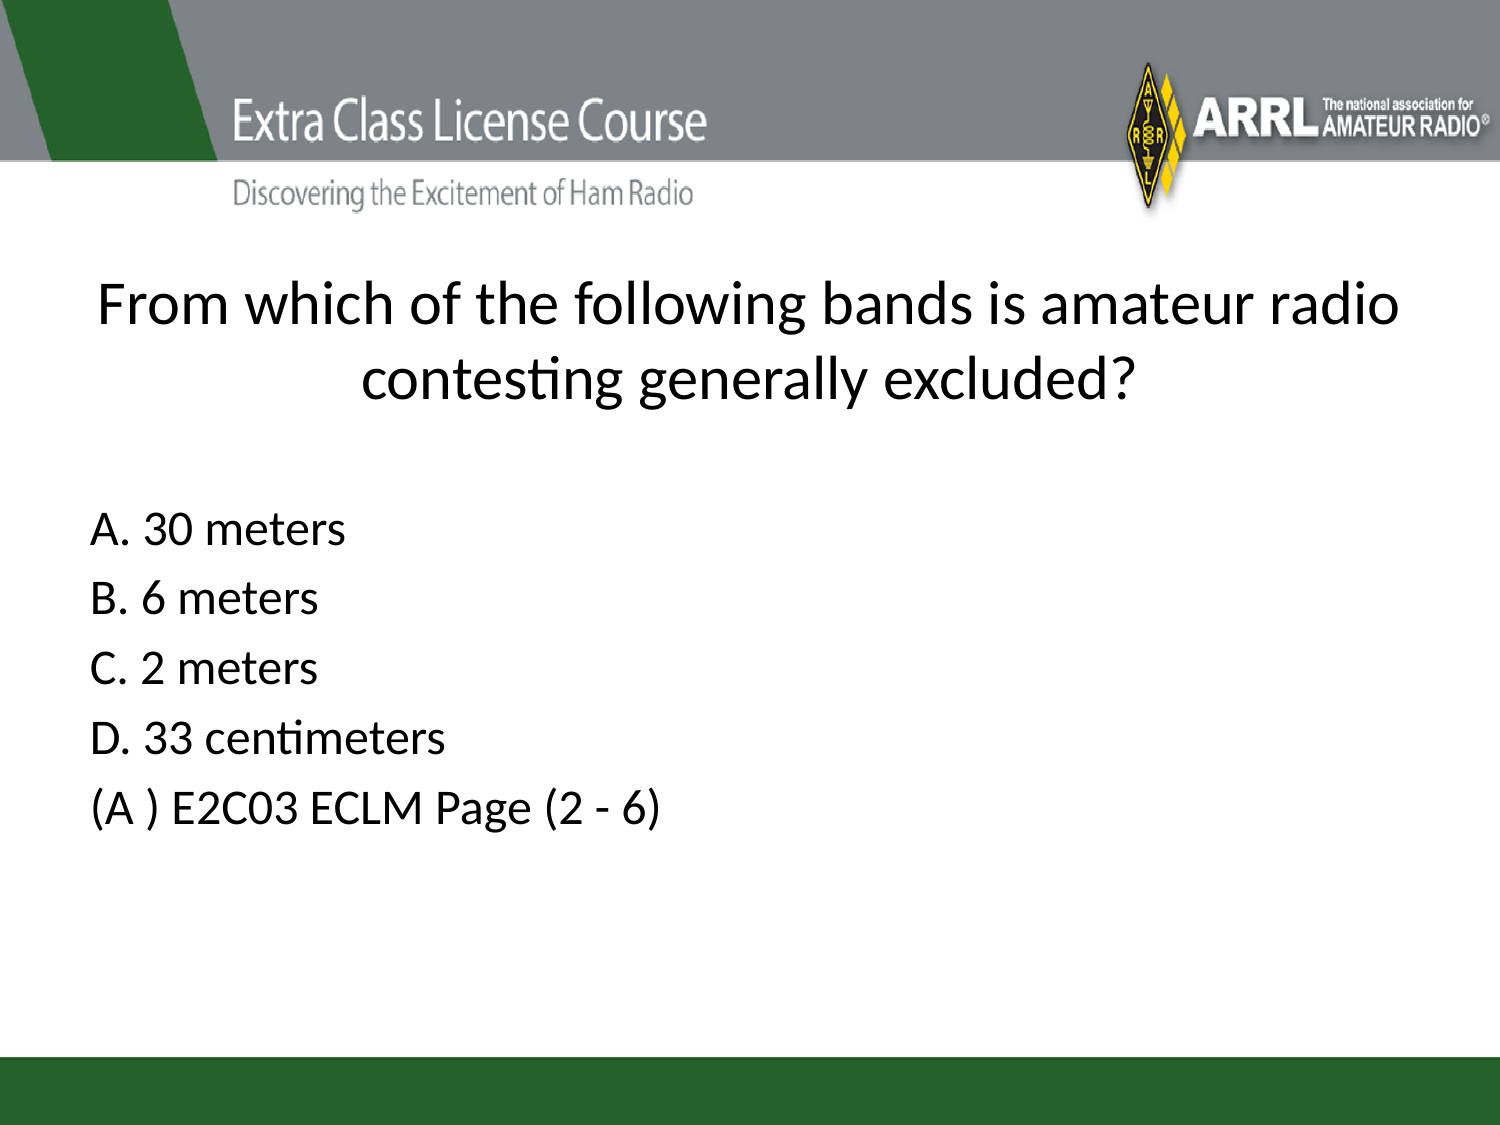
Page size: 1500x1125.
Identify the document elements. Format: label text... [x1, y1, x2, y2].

list A. 30 meters B. 6 meters C. 2 meters D. 33 centimeters (A ) E2C03 ECLM Page (2 - 6) [75, 487, 1425, 1005]
picture [0, 0, 1500, 1125]
title From which of the following bands is amateur radio contesting generally excluded? [75, 254, 1425, 435]
